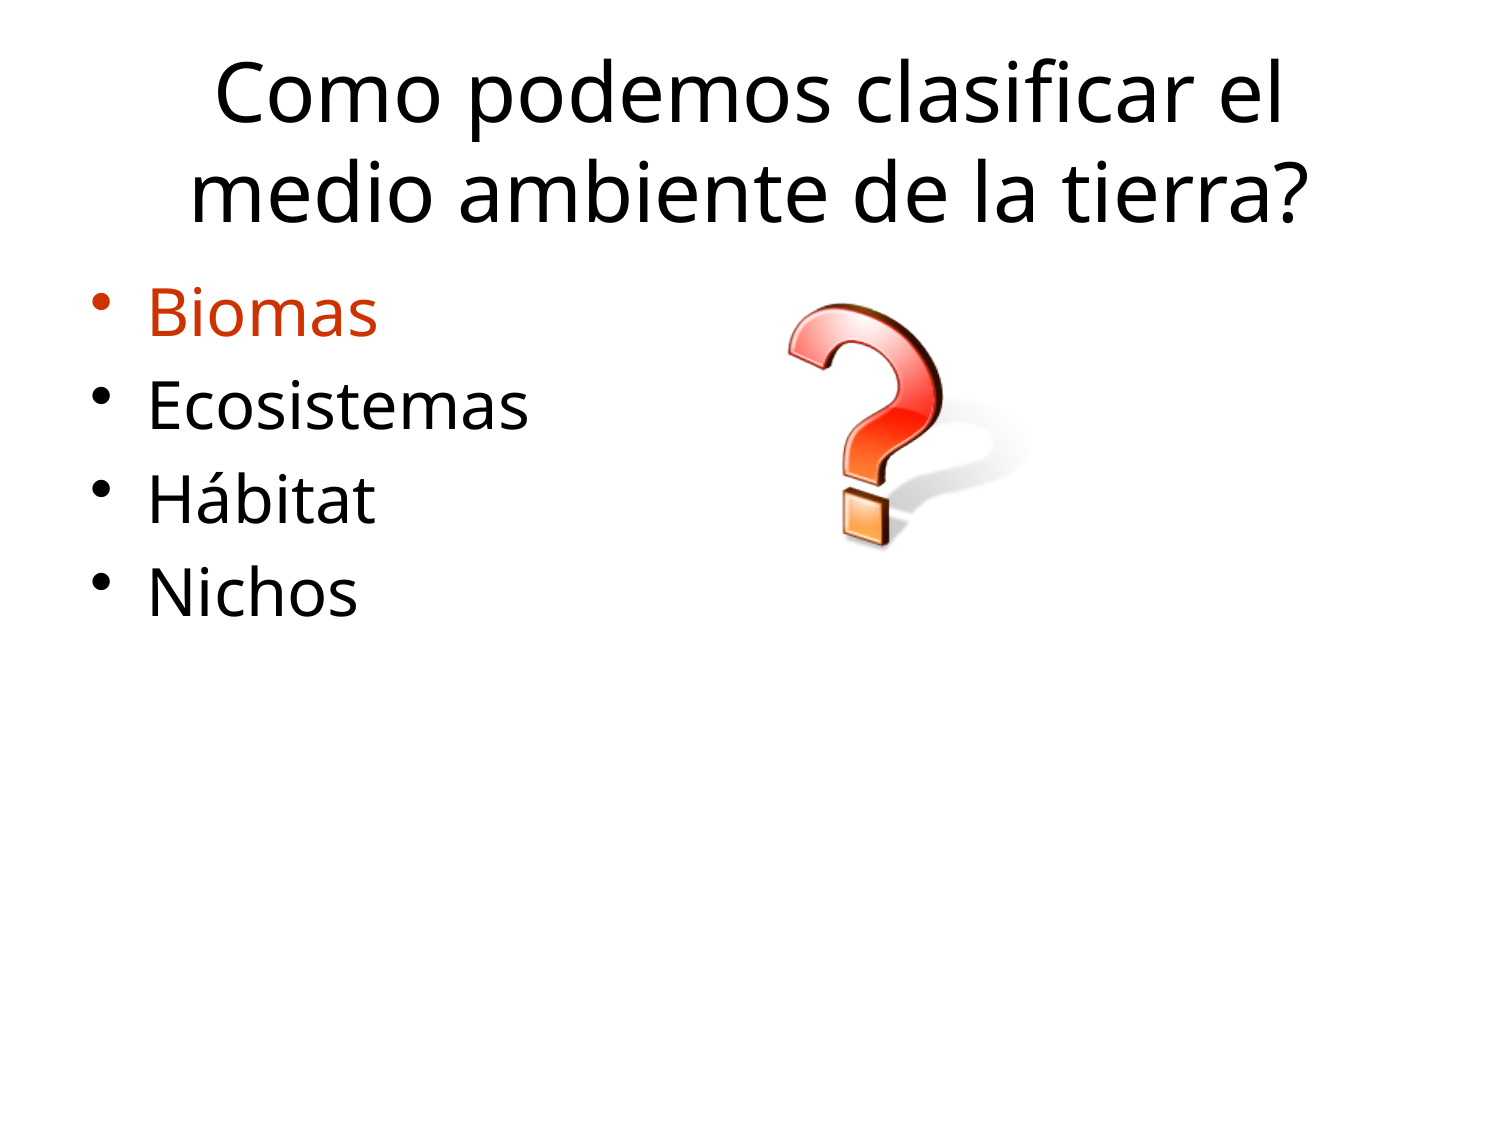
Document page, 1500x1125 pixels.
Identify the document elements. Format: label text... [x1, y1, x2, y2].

title Como podemos clasificar el medio ambiente de la tierra? [74, 44, 1426, 233]
picture [749, 287, 1032, 569]
list Biomas Ecosistemas Hábitat Nichos [74, 262, 1426, 1006]
